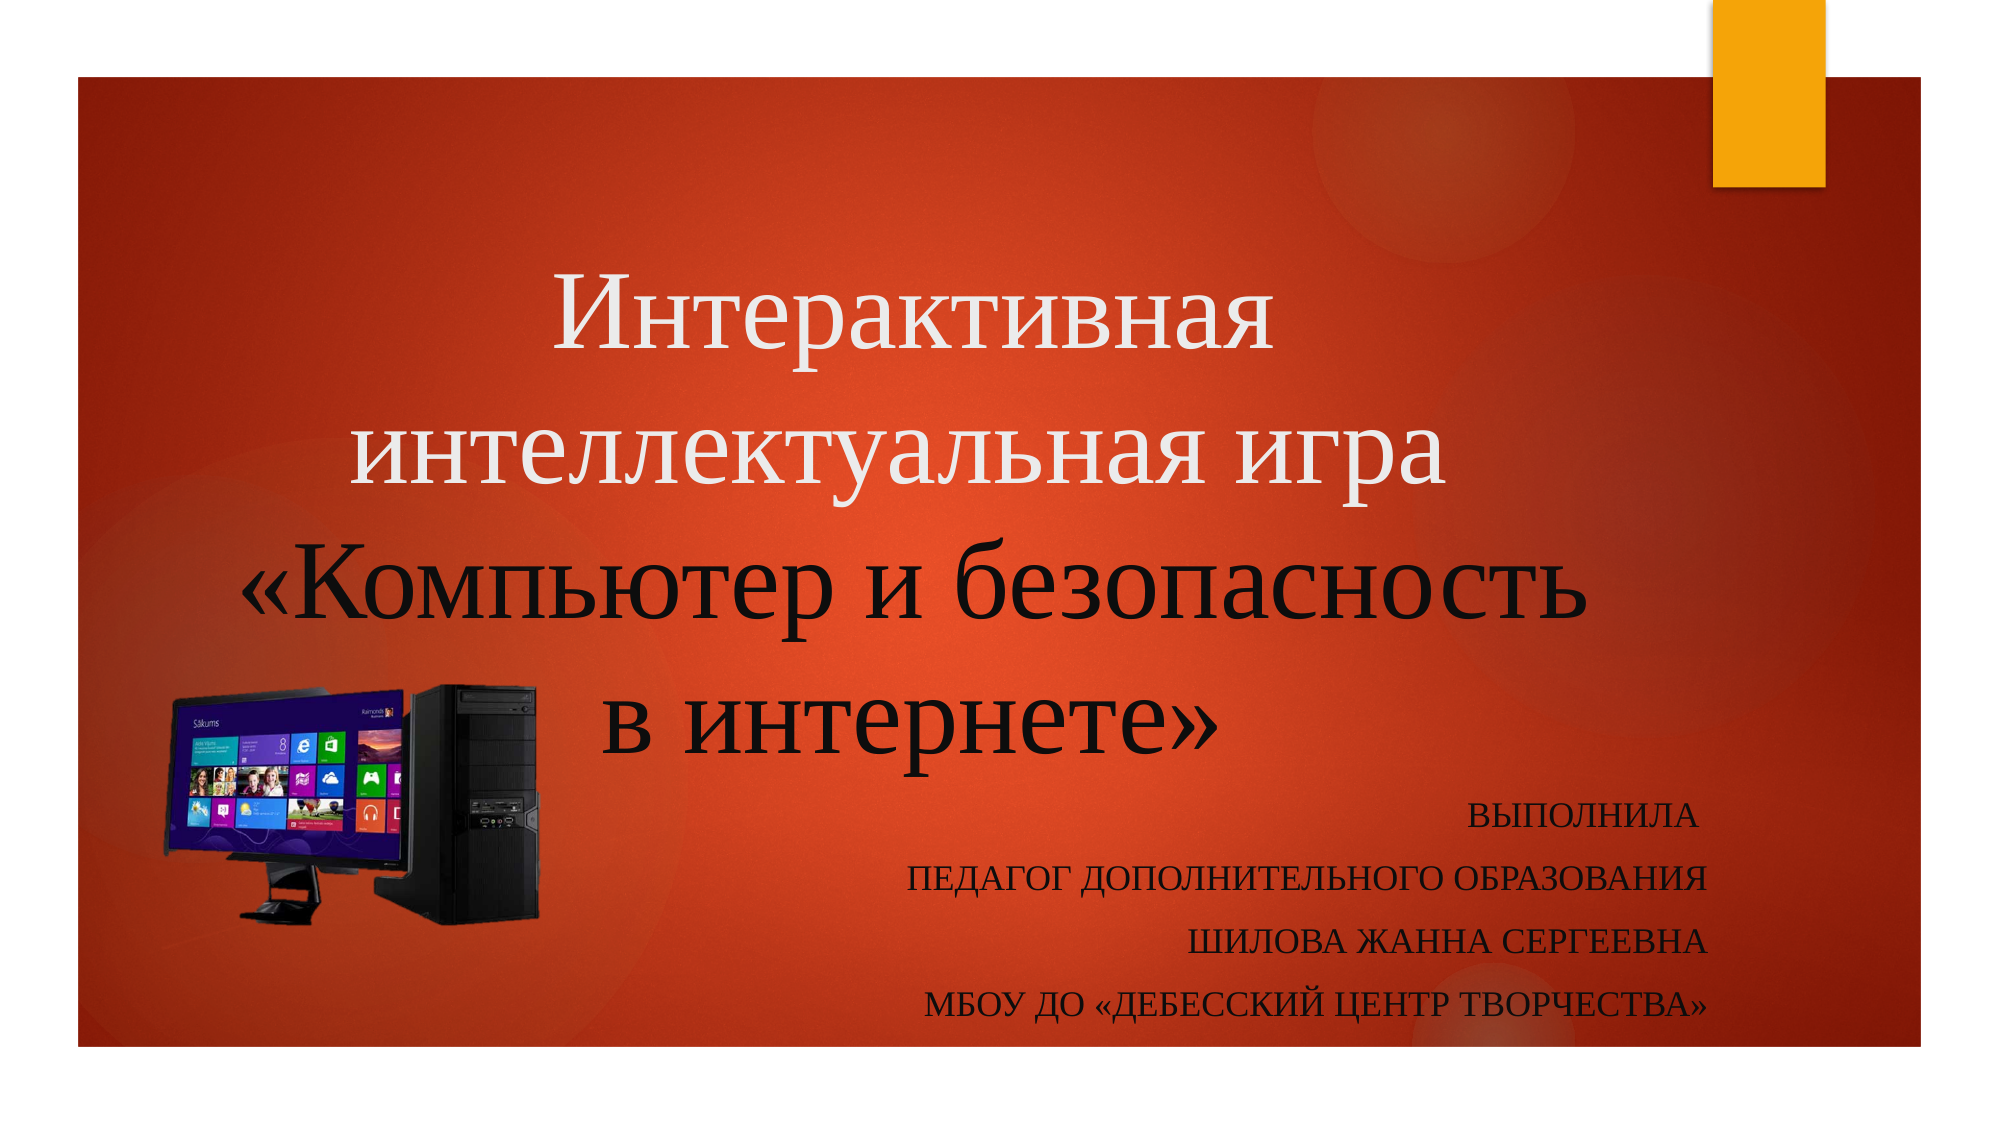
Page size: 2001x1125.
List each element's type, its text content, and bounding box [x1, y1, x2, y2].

title Интерактивная интеллектуальная игра «Компьютер и безопасность в интернете» [189, 344, 1638, 783]
subtitle Выполнила педагог дополнительного образования Шилова Жанна Сергеевна МБОУ ДО «Дебесский центр творчества» [601, 783, 1724, 1033]
picture [75, 639, 597, 1038]
